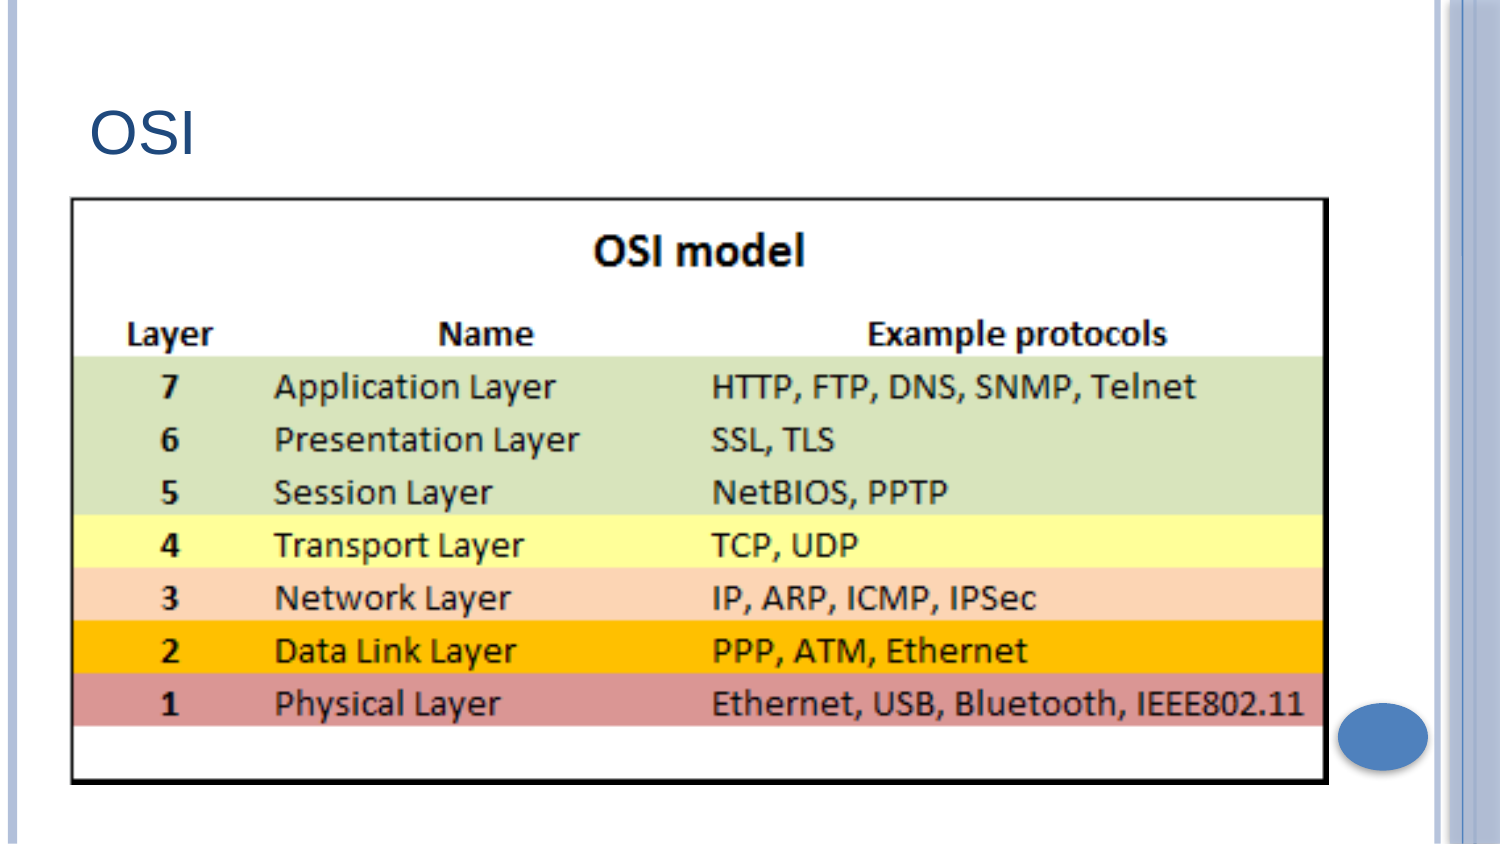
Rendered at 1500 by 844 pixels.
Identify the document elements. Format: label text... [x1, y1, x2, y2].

title OSI [75, 33, 1300, 175]
picture [68, 196, 1330, 785]
